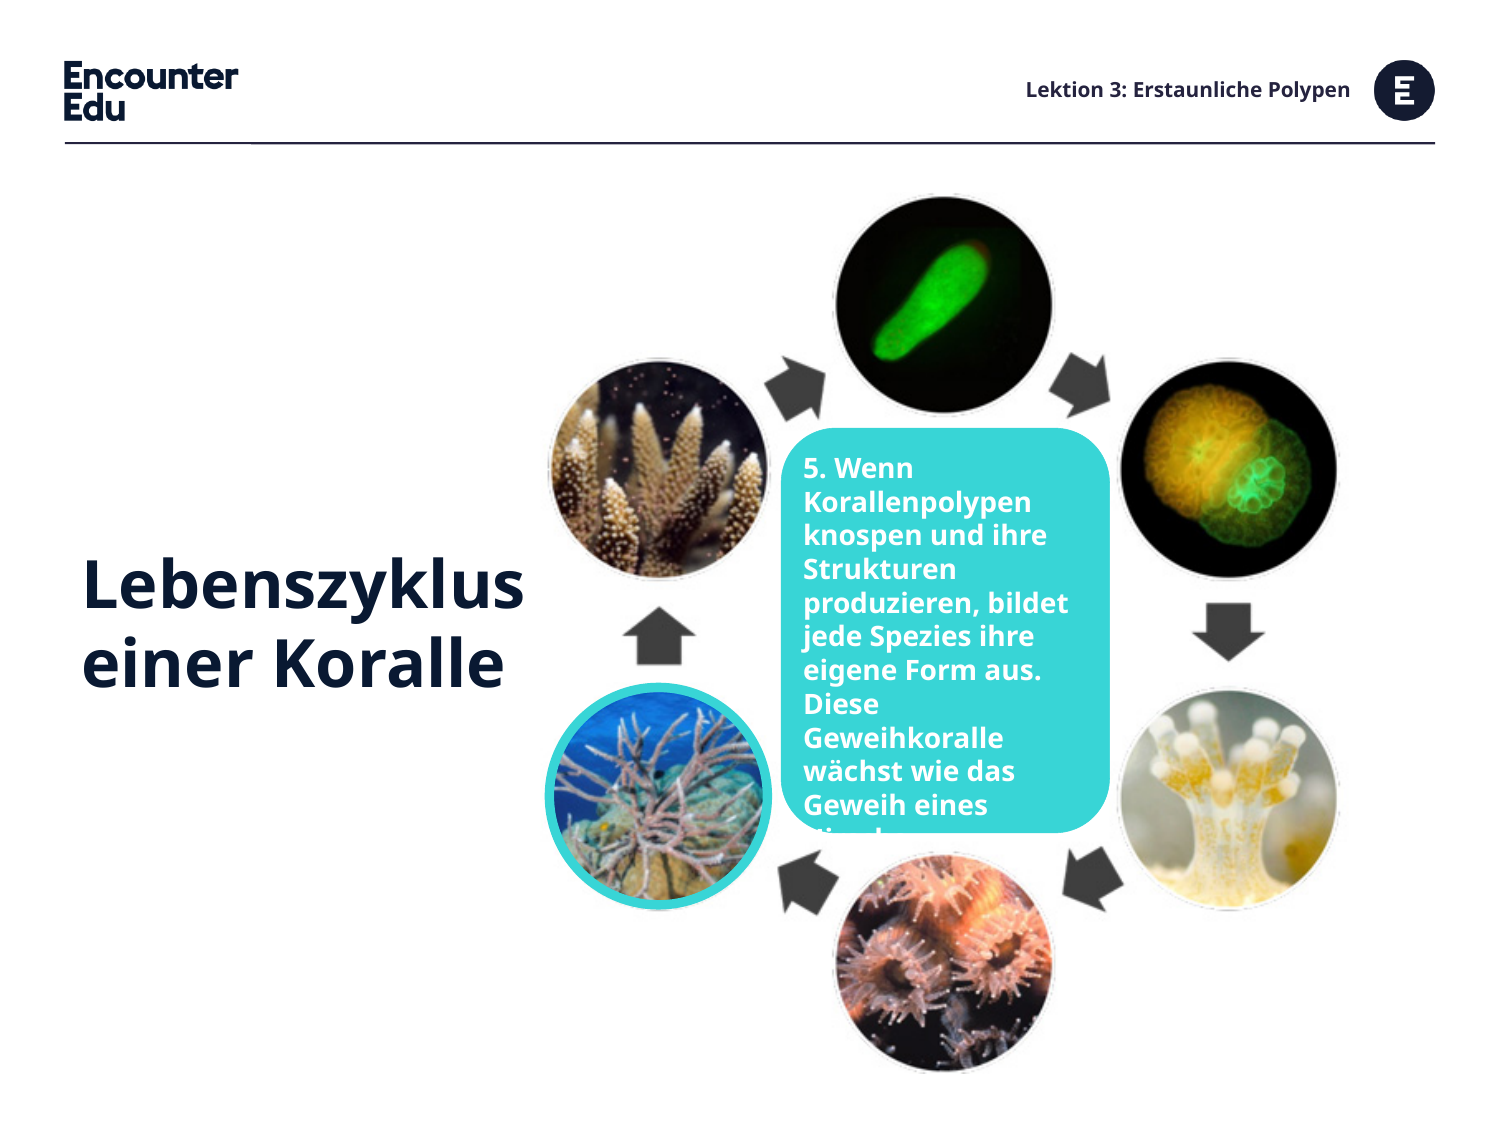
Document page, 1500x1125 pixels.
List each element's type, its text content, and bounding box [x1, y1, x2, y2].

text_box Lebenszyklus einer Koralle [73, 533, 408, 709]
title Lektion 3: Erstaunliche Polypen [749, 67, 1359, 114]
picture [408, 192, 1477, 1075]
picture [60, 59, 243, 122]
picture [1372, 58, 1436, 122]
